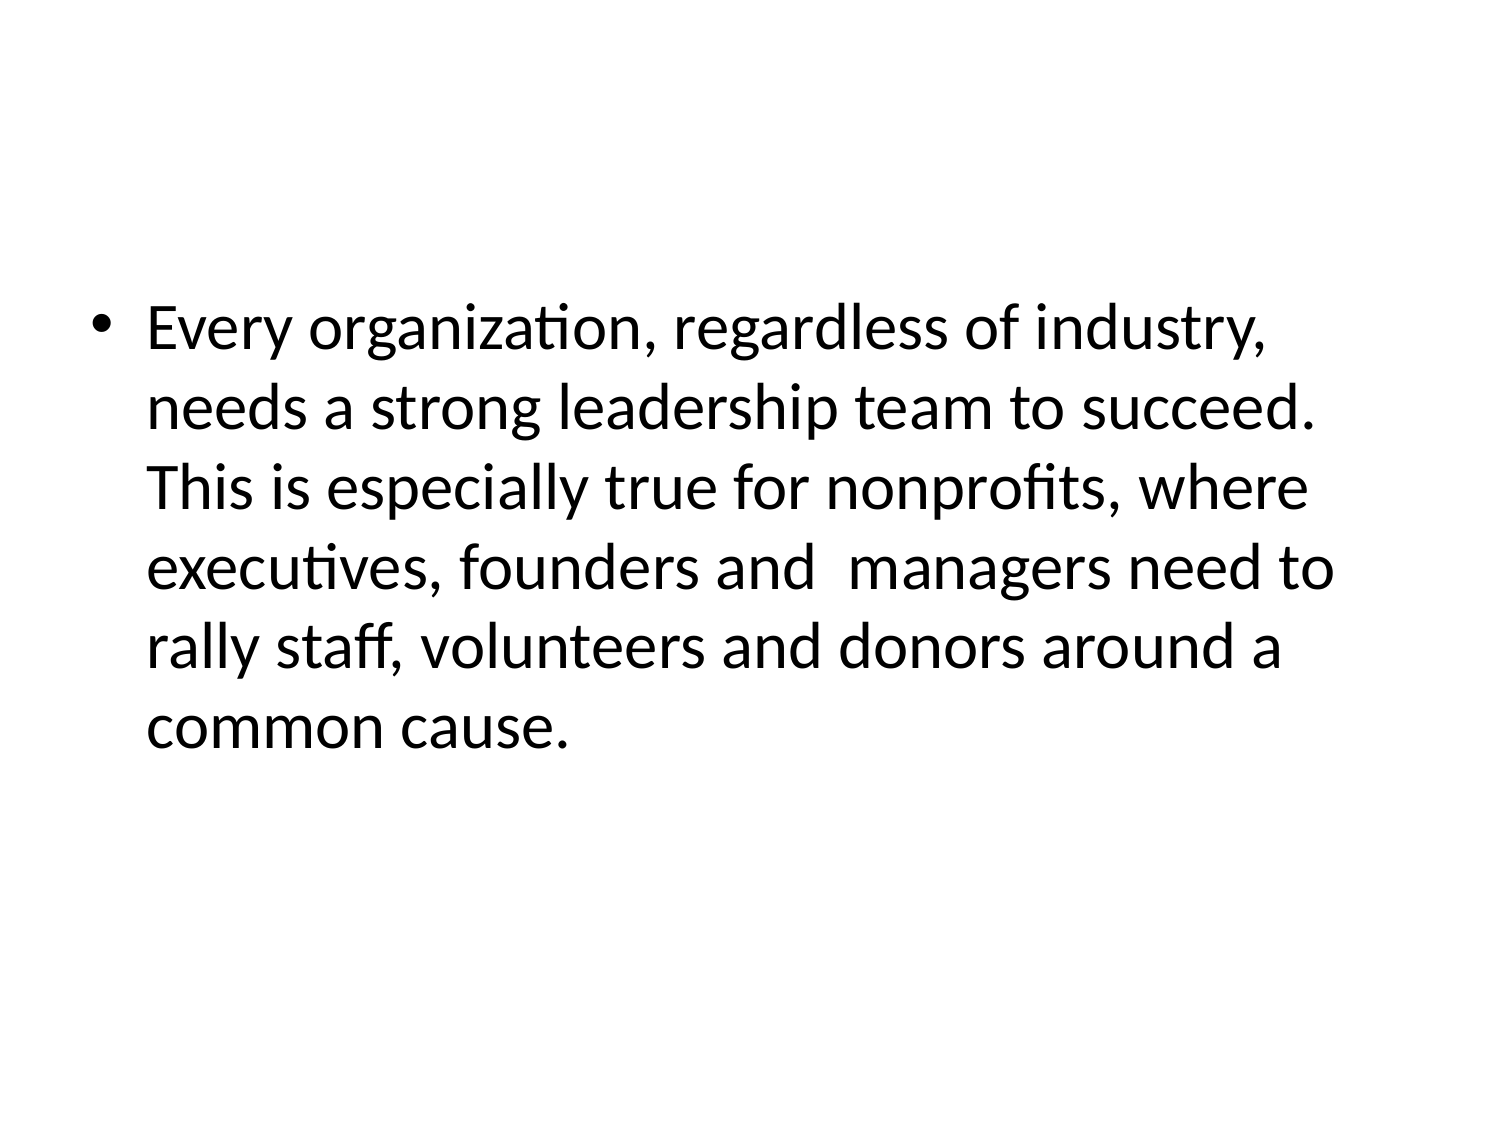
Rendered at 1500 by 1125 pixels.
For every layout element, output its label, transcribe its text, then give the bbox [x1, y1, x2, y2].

list Every organization, regardless of industry, needs a strong leadership team to succeed. This is especially true for nonprofits, where executives, founders and managers need to rally staff, volunteers and donors around a common cause. [75, 275, 1425, 1005]
